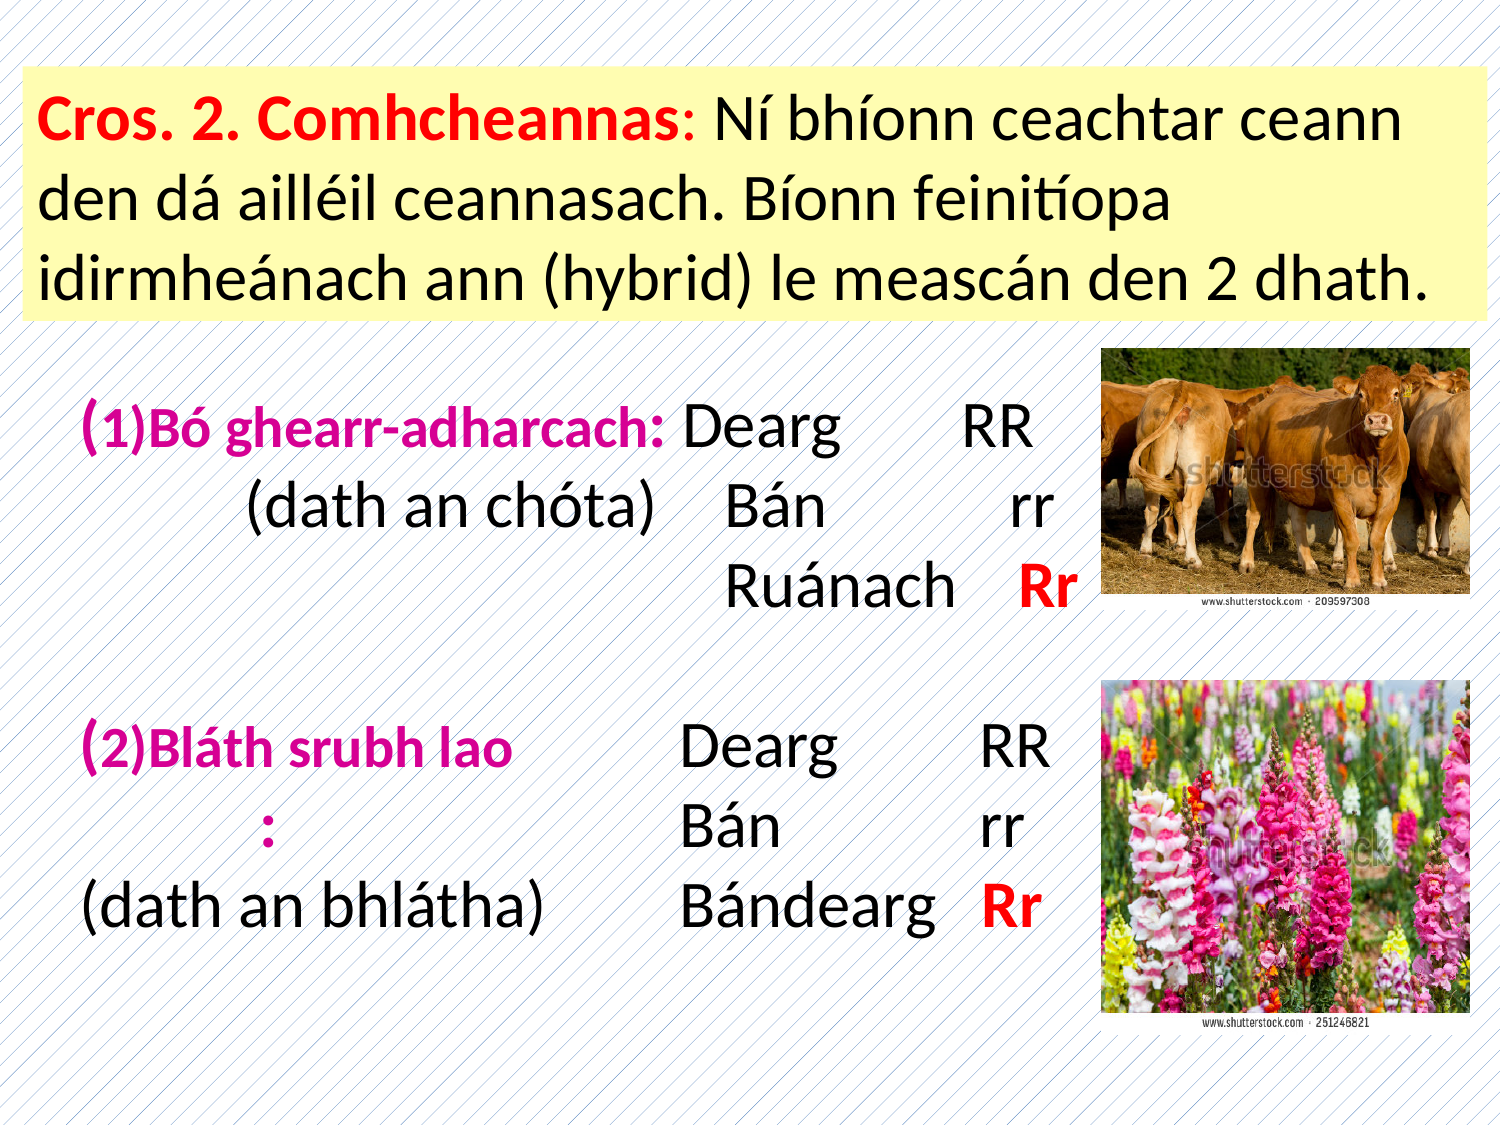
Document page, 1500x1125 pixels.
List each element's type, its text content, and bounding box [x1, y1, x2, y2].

picture [1101, 680, 1470, 1036]
text_box Cros. 2. Comhcheannas: Ní bhíonn ceachtar ceann den dá ailléil ceannasach. Bíonn feinitíopa idirmheánach ann (hybrid) le meascán den 2 dhath. [22, 66, 1488, 321]
picture [1101, 347, 1470, 610]
text_box (1)Bó ghearr-adharcach: Dearg RR (dath an chóta) Bán rr Ruánach Rr (2)Bláth srubh lao Dearg RR : Bán rr (dath an bhlátha) Bándearg Rr [64, 373, 1483, 948]
